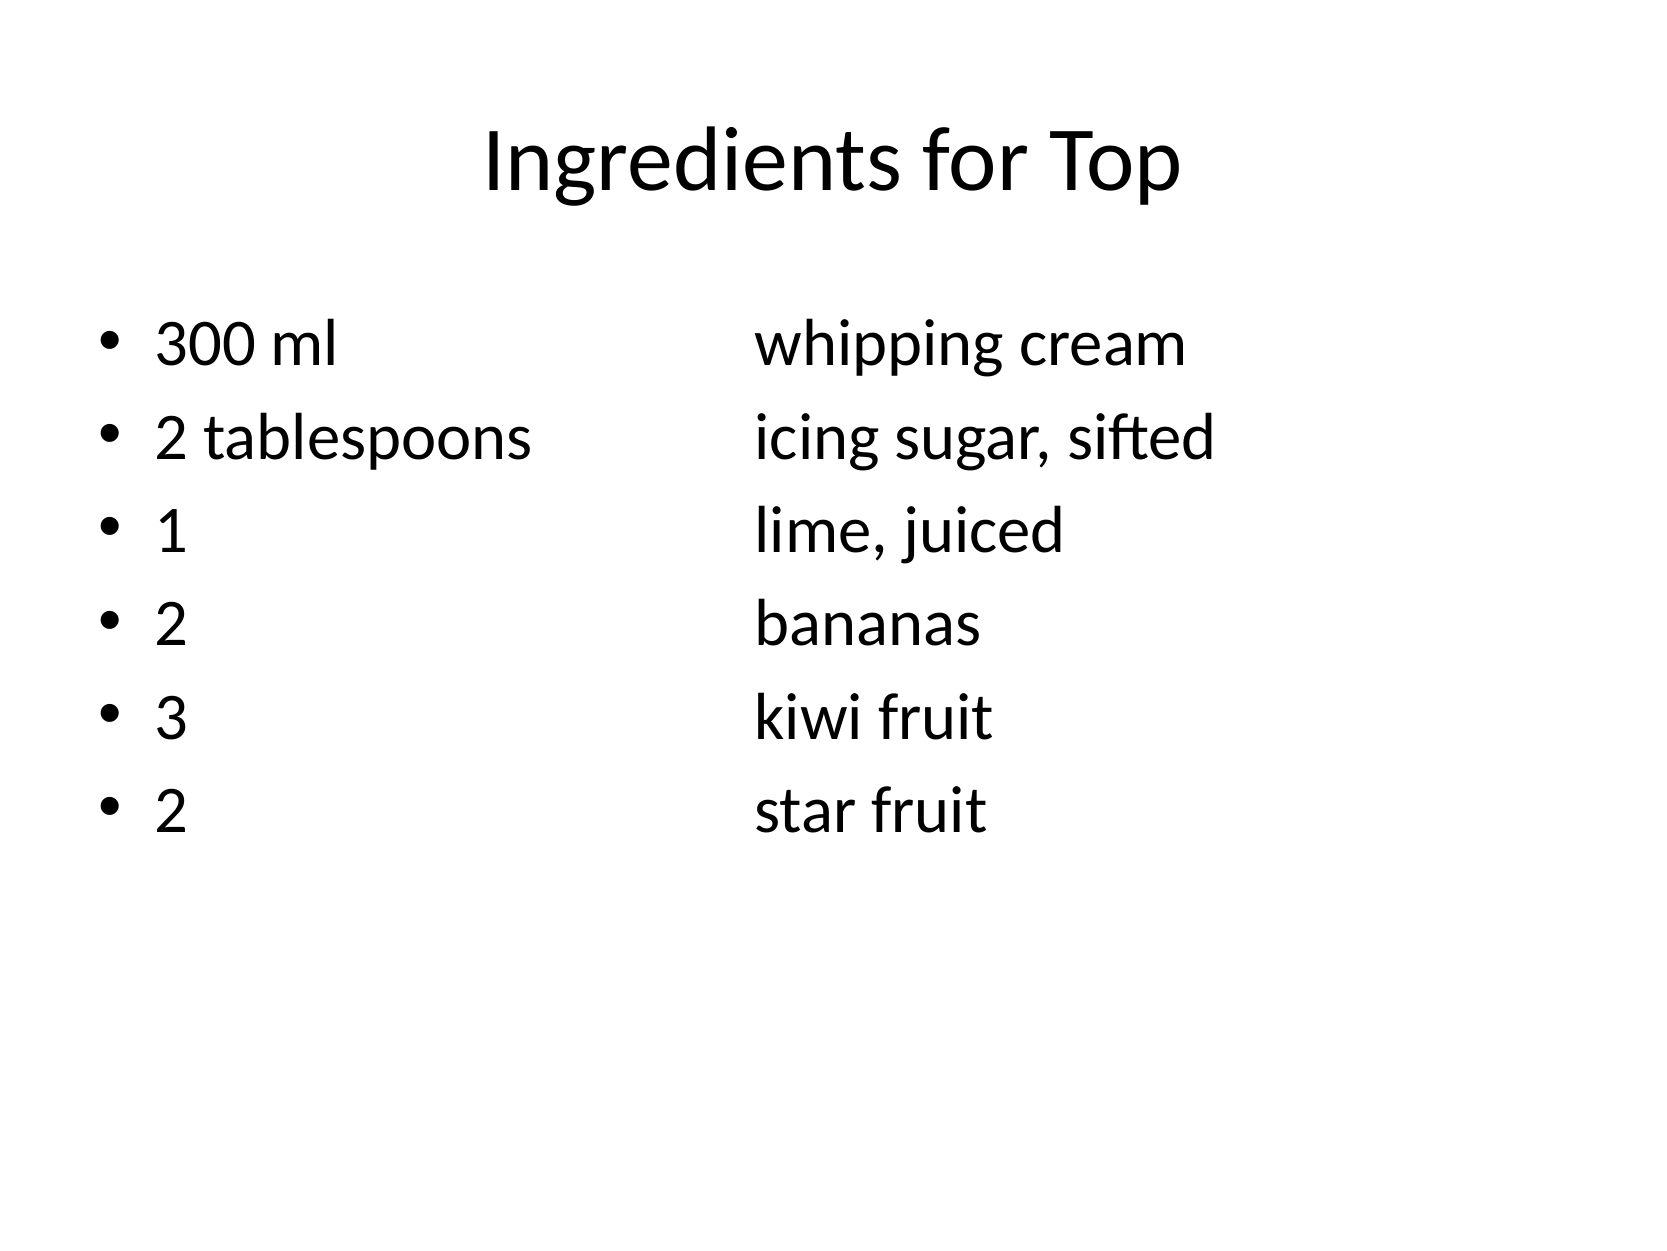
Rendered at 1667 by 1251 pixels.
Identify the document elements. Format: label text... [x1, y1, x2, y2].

list 300 ml whipping cream 2 tablespoons icing sugar, sifted 1 lime, juiced 2 bananas 3 kiwi fruit 2 star fruit [83, 291, 1584, 1117]
title Ingredients for Top [83, 49, 1584, 259]
